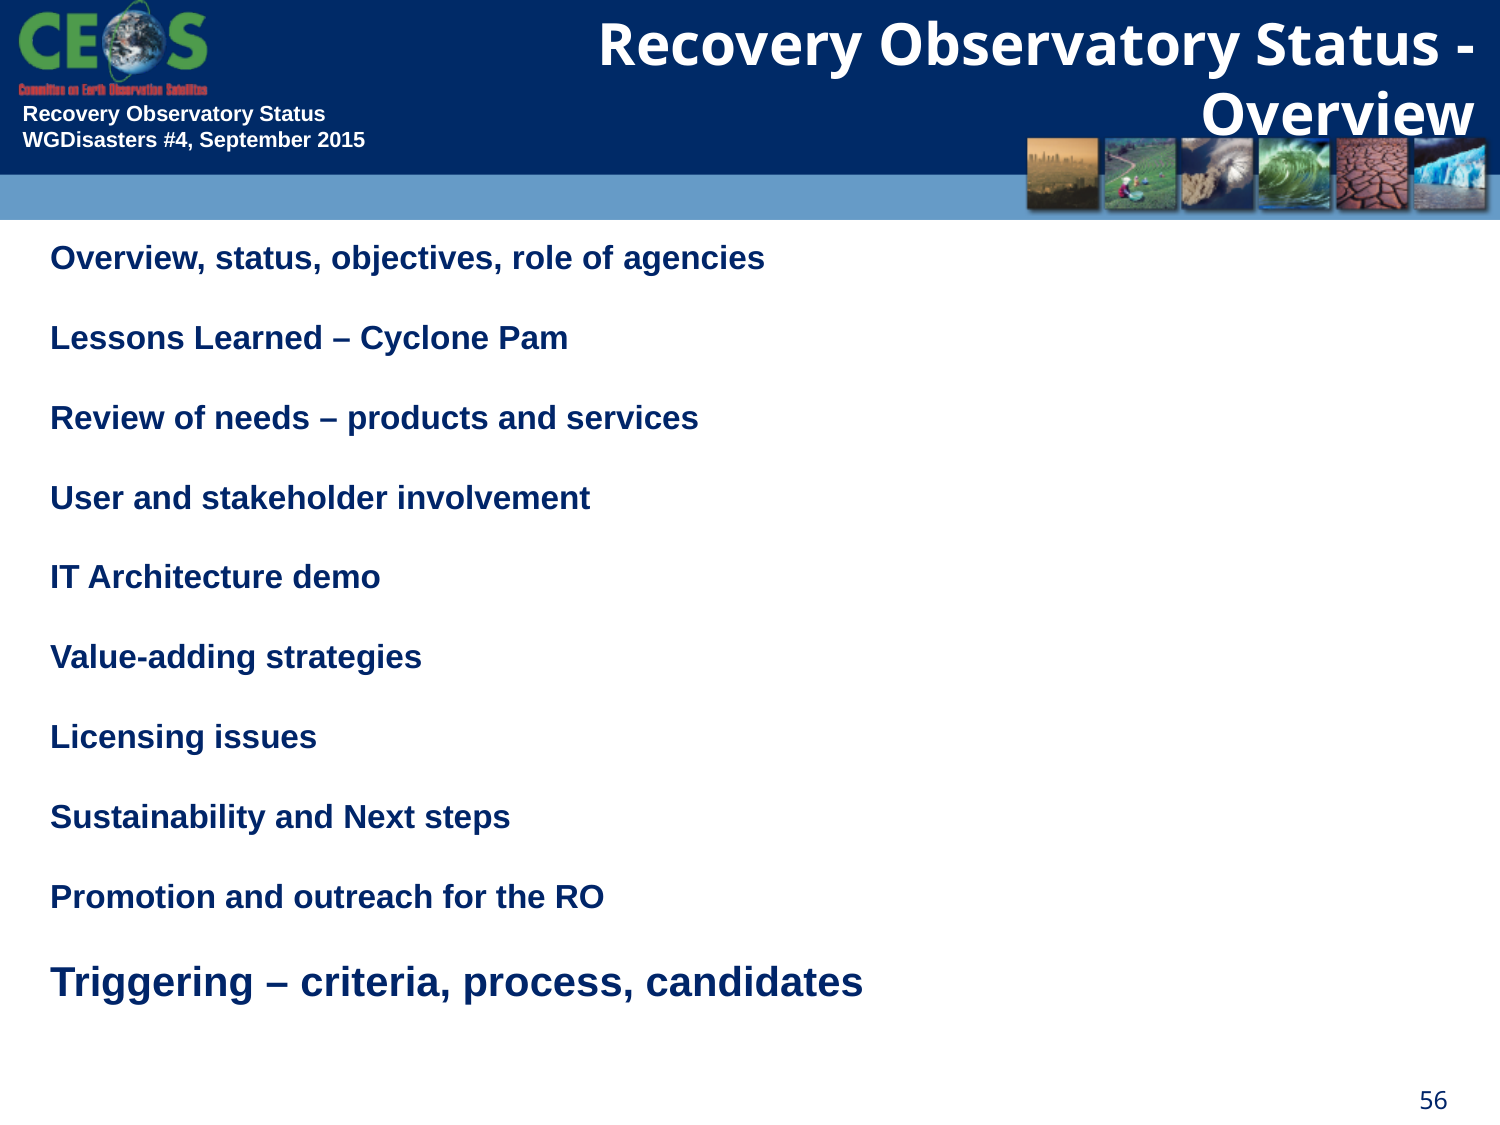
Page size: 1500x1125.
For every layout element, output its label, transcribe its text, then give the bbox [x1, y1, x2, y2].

slide_number 56 [1194, 1077, 1463, 1112]
text_box Recovery Observatory Status - Overview [336, 16, 1491, 138]
text_box Overview, status, objectives, role of agencies Lessons Learned – Cyclone Pam Review of needs – products and services User and stakeholder involvement IT Architecture demo Value-adding strategies Licensing issues Sustainability and Next steps Promotion and outreach for the RO Triggering – criteria, process, candidates [35, 228, 1448, 1013]
picture [0, 0, 1500, 220]
